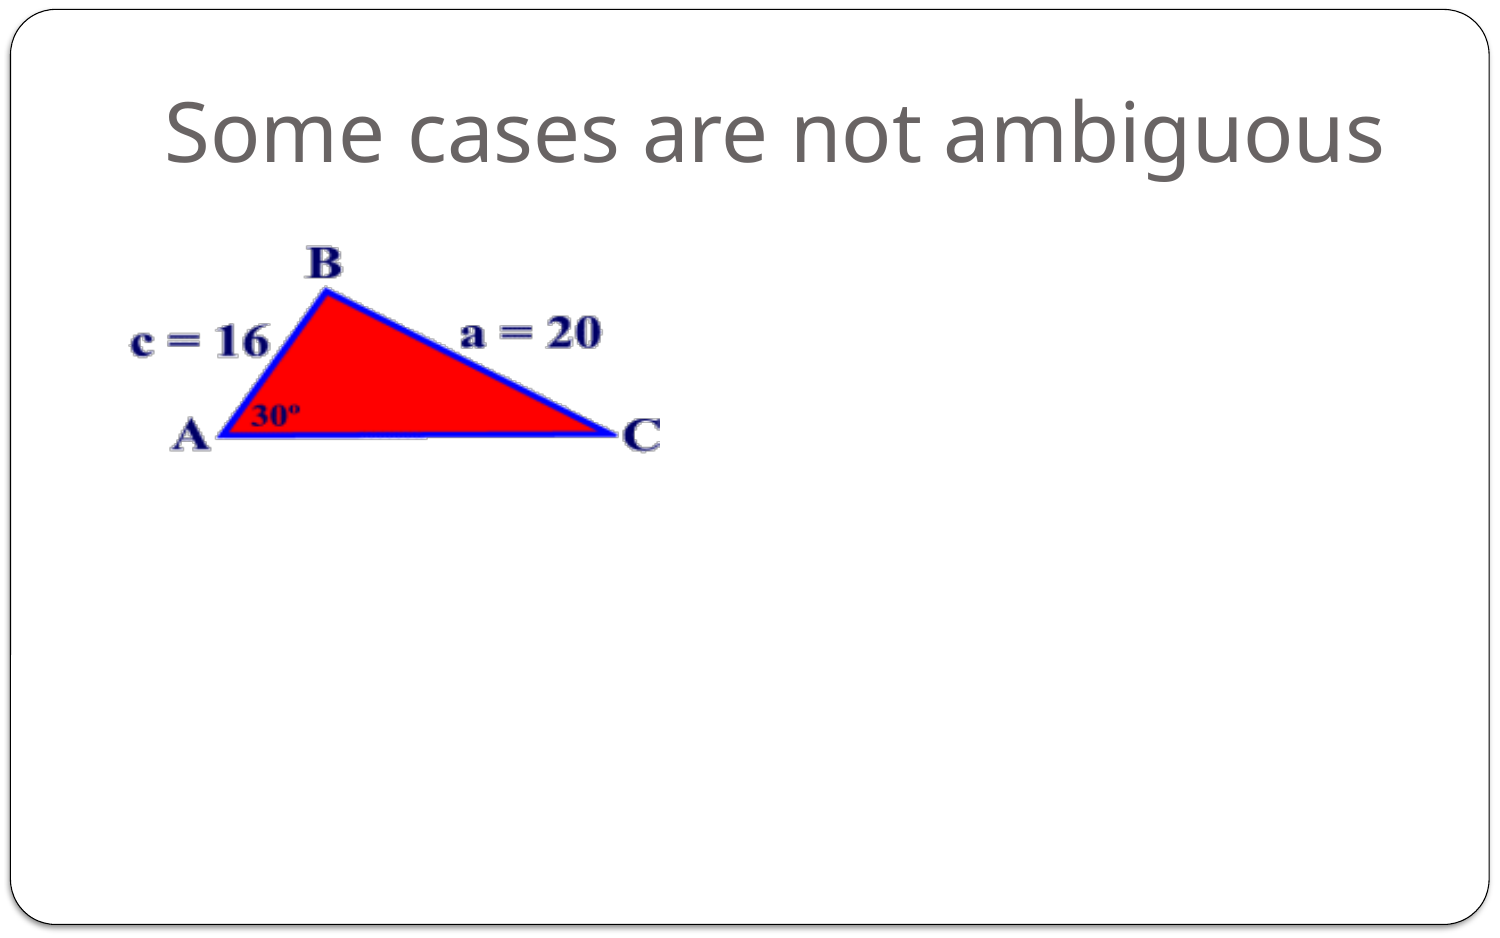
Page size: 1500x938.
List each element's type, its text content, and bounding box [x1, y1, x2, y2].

title Some cases are not ambiguous [150, 37, 1425, 194]
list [124, 228, 660, 480]
